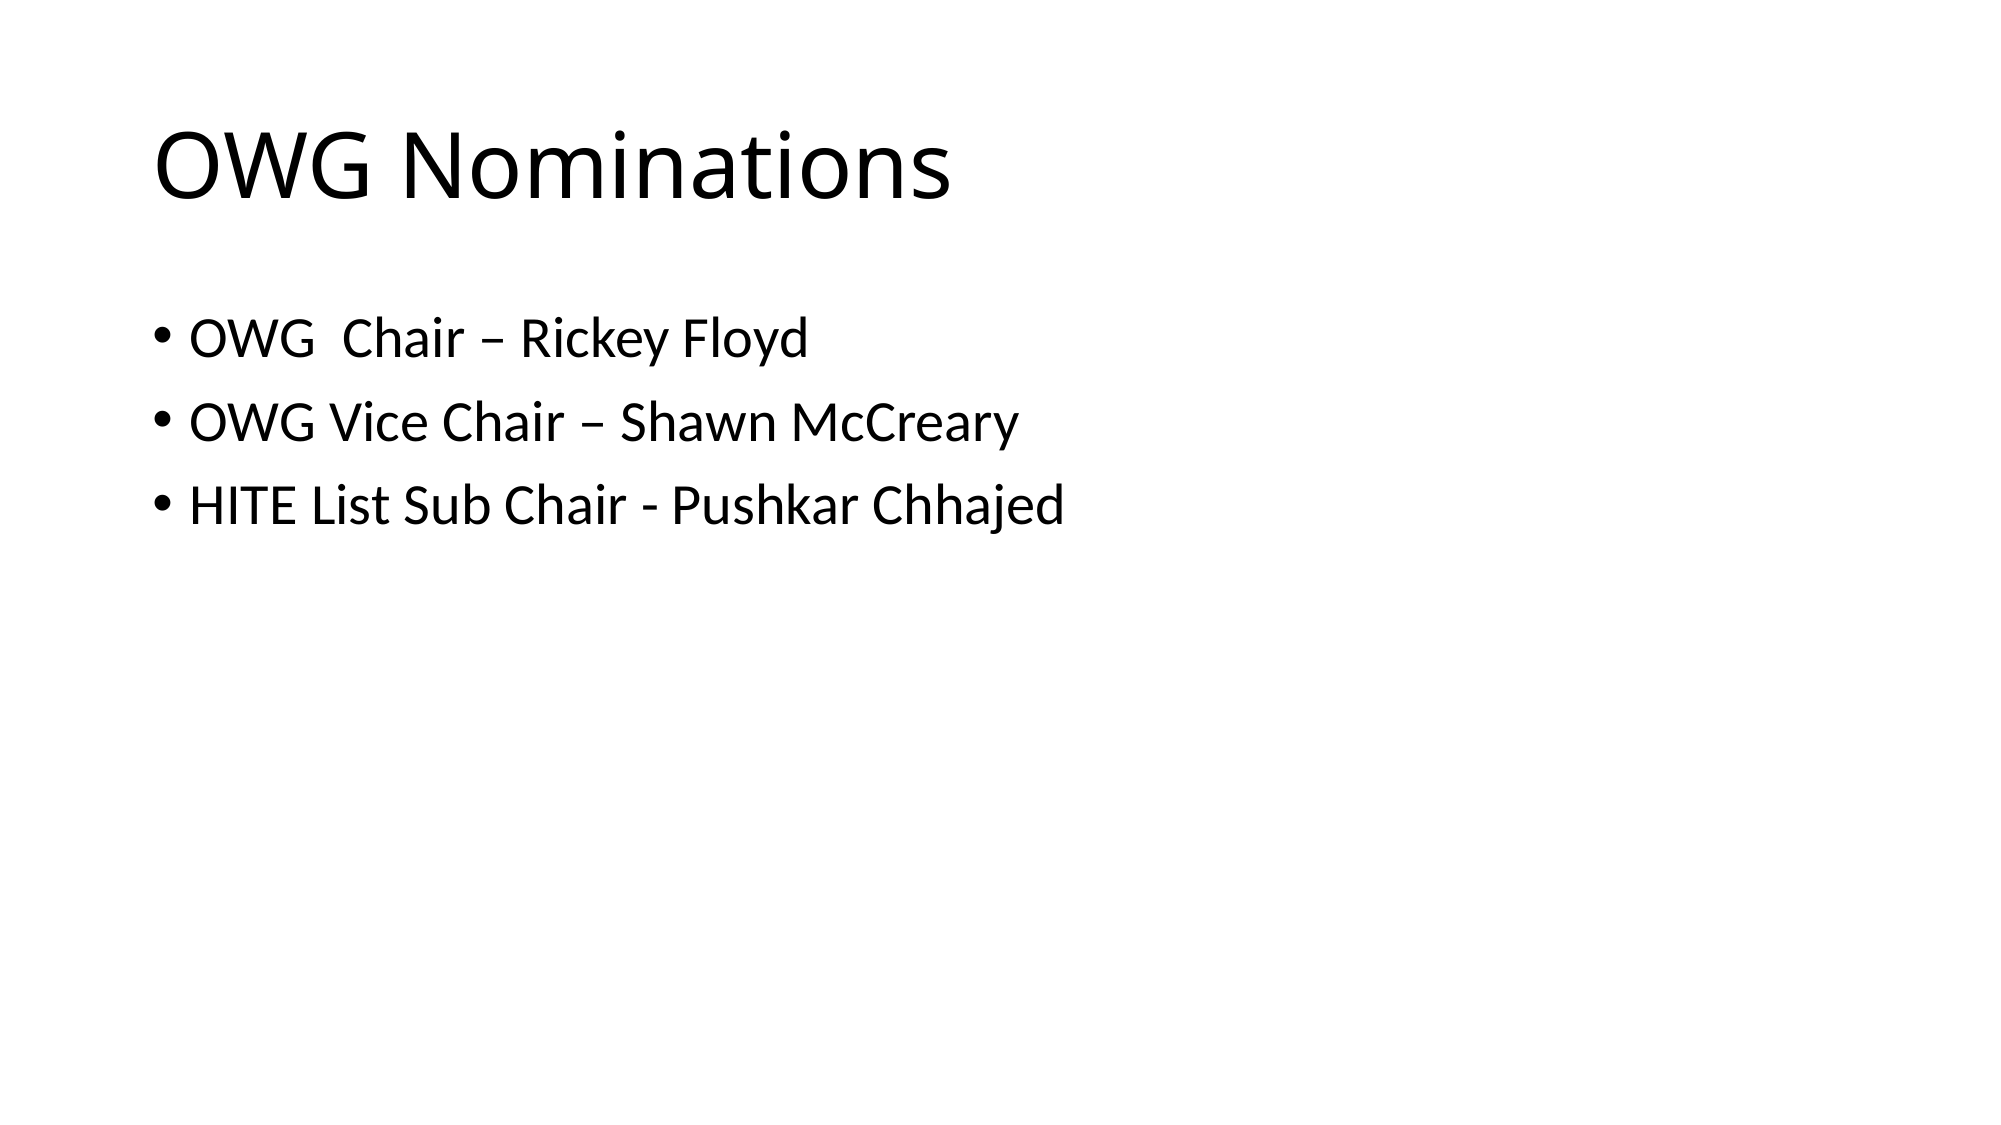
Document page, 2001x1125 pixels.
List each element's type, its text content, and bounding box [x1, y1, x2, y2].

list OWG Chair – Rickey Floyd OWG Vice Chair – Shawn McCreary HITE List Sub Chair - Pushkar Chhajed [137, 299, 1863, 1014]
title OWG Nominations [137, 59, 1863, 278]
